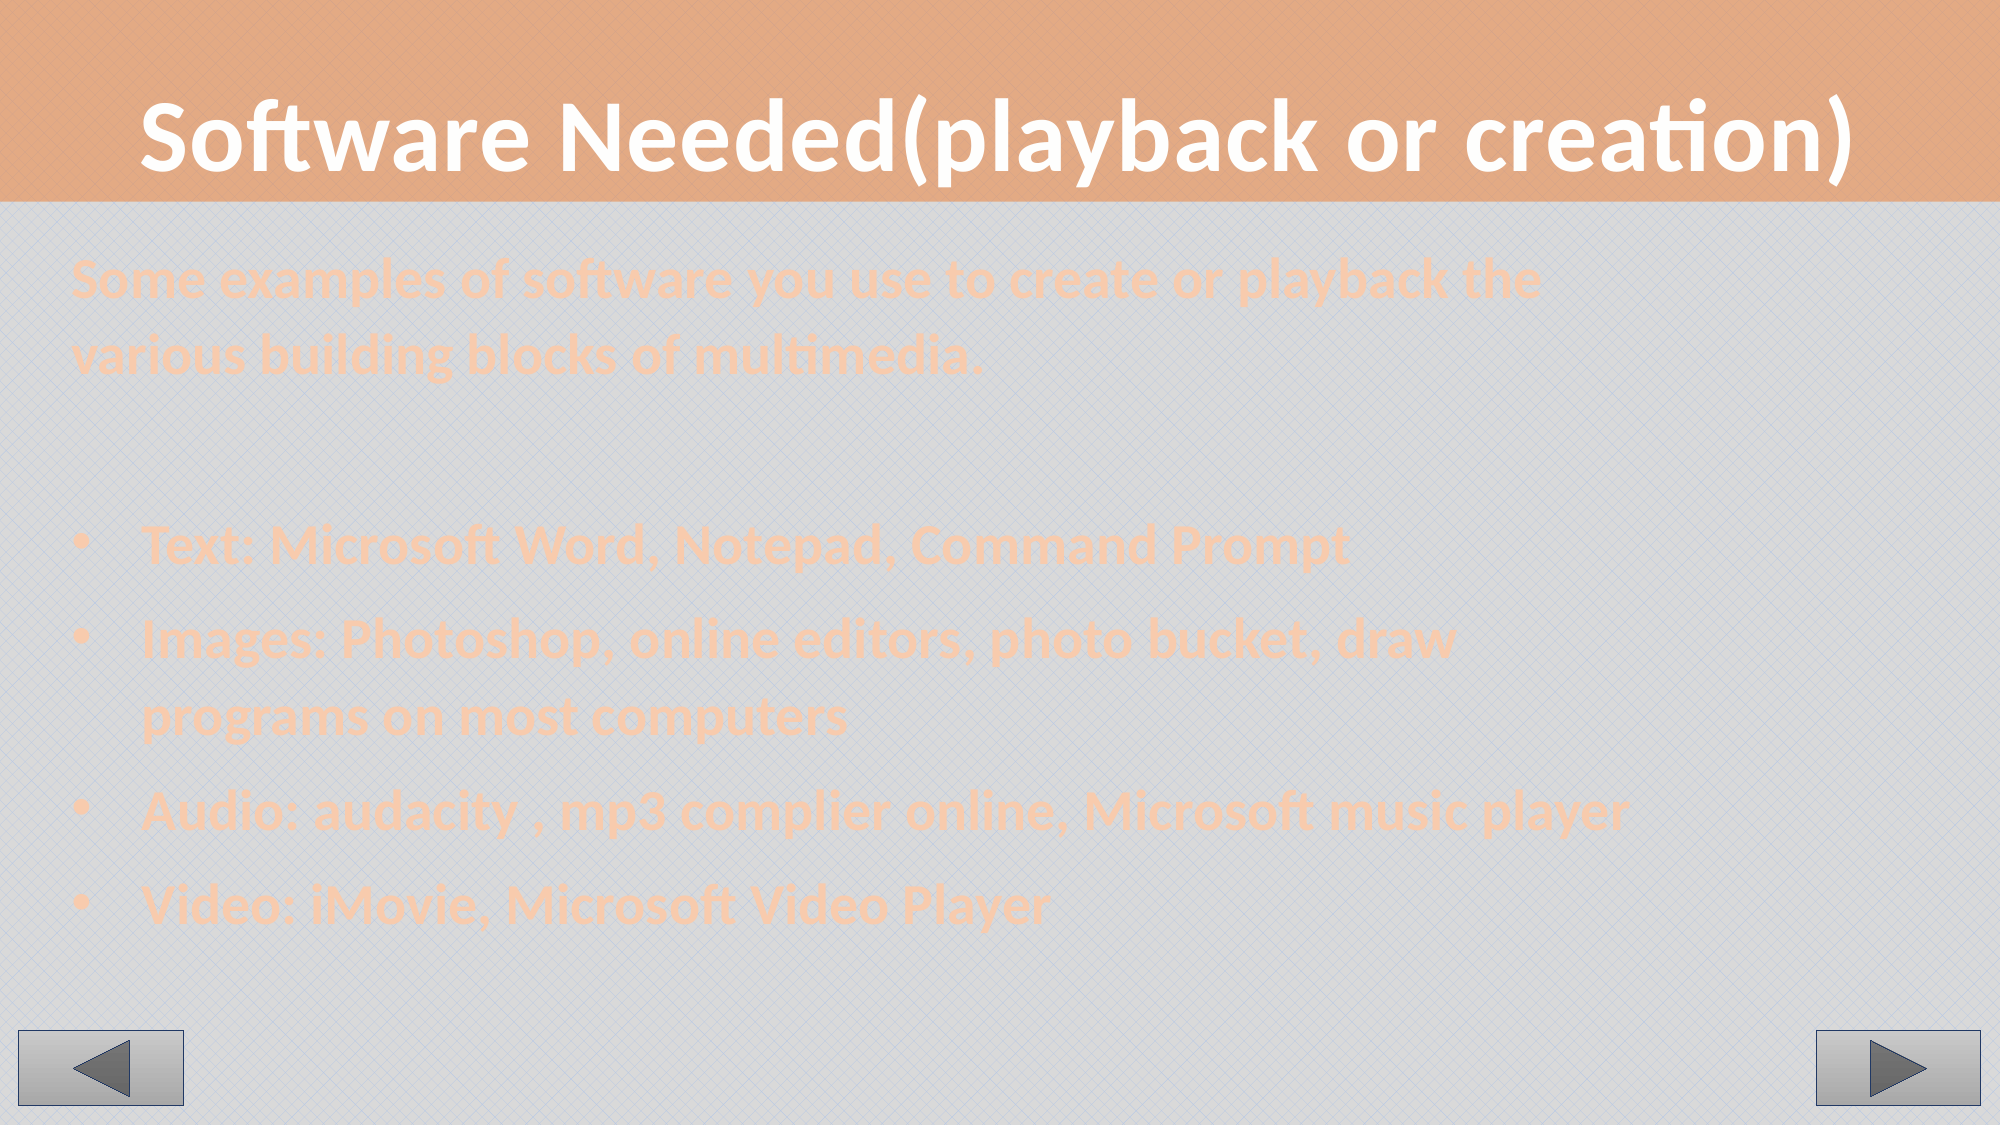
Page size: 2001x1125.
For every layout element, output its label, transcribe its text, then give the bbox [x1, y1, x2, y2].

subtitle Some examples of software you use to create or playback the various building blocks of multimedia. Text: Microsoft Word, Notepad, Command Prompt Images: Photoshop, online editors, photo bucket, draw programs on most computers Audio: audacity , mp3 complier online, Microsoft music player Video: iMovie, Microsoft Video Player [56, 225, 1650, 1031]
text_box [18, 1030, 184, 1106]
text_box Software Needed(playback or creation) [0, 0, 2000, 202]
text_box [1816, 1030, 1981, 1106]
